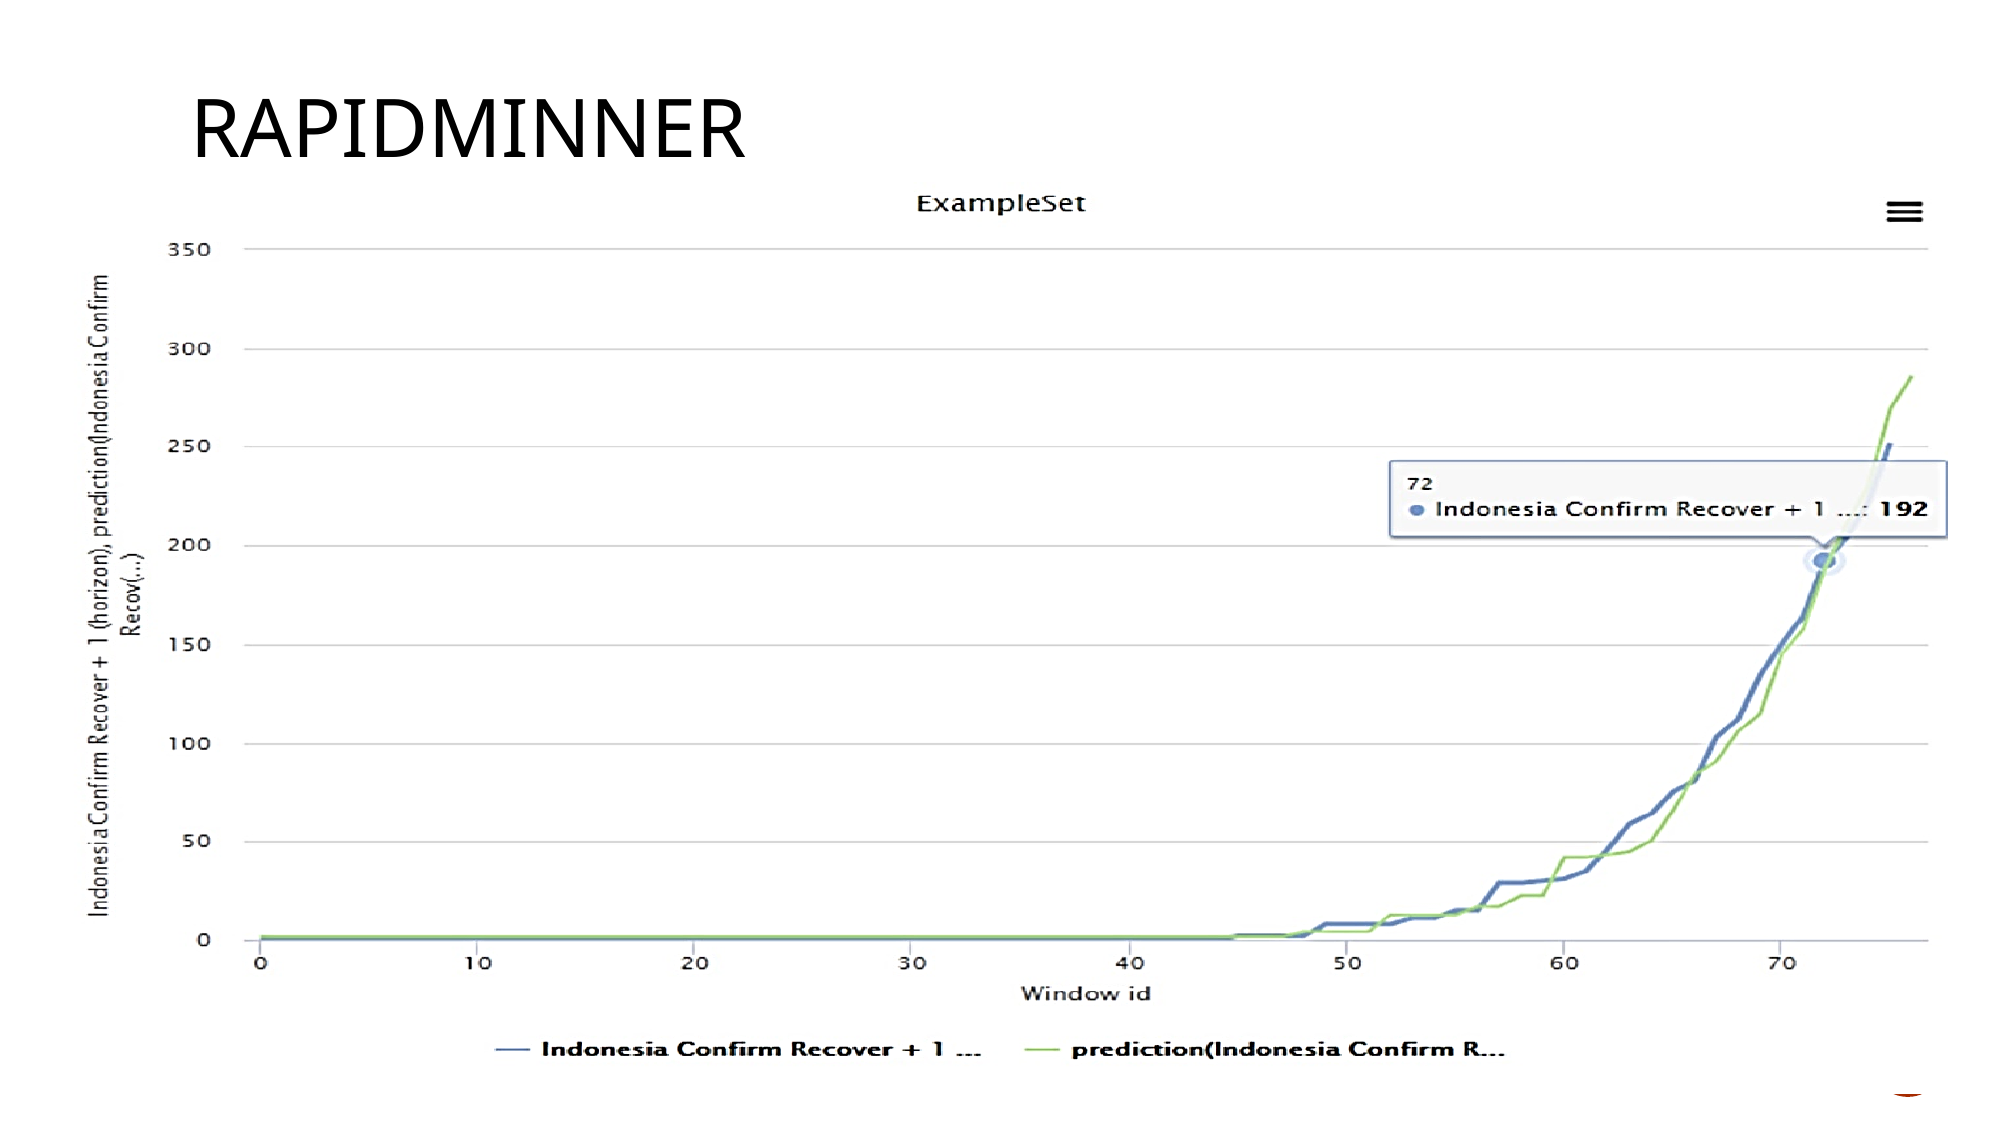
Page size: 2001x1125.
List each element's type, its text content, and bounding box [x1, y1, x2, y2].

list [56, 183, 1945, 1091]
title Rapidminner [175, 79, 1826, 181]
